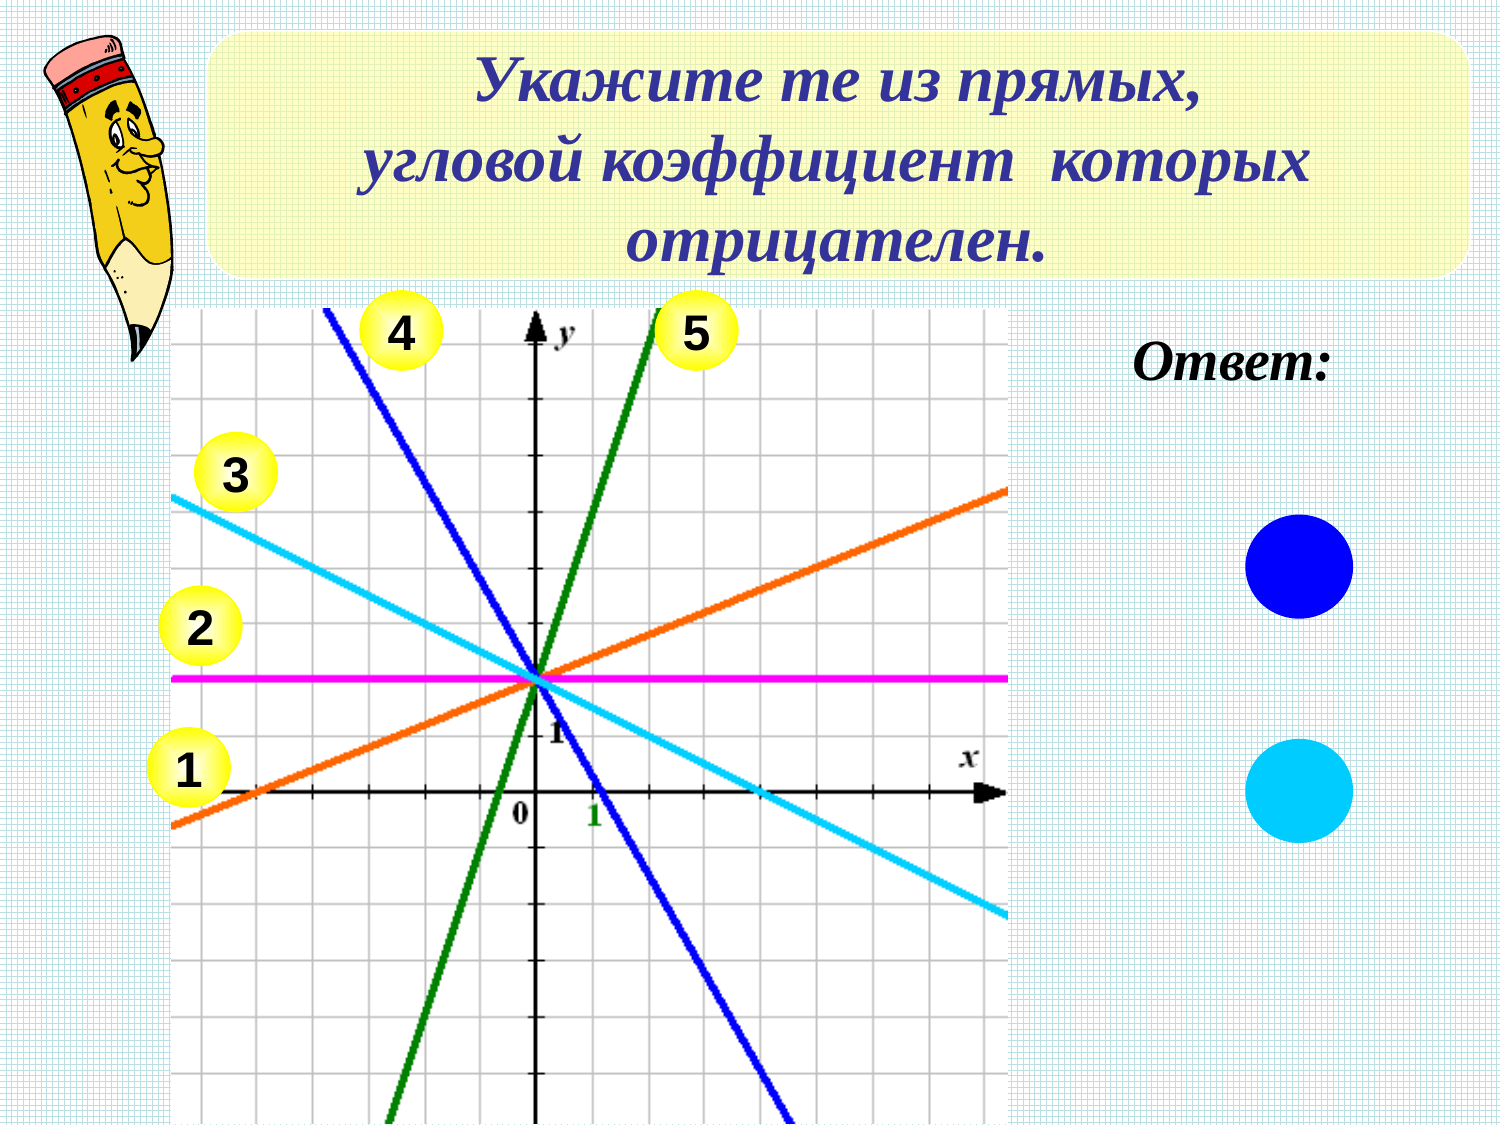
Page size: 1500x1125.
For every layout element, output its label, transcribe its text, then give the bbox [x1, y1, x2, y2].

text_box 2 [159, 605, 165, 646]
text_box 4 [368, 290, 435, 307]
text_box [170, 308, 1010, 1125]
text_box 5 [663, 290, 730, 307]
text_box Ответ: [1117, 314, 1350, 400]
text_box 1 [147, 735, 165, 800]
text_box [1246, 739, 1353, 843]
text_box Укажите те из прямых, угловой коэффициент которых отрицателен. [206, 30, 1471, 280]
text_box [1246, 515, 1353, 618]
picture [40, 30, 174, 362]
